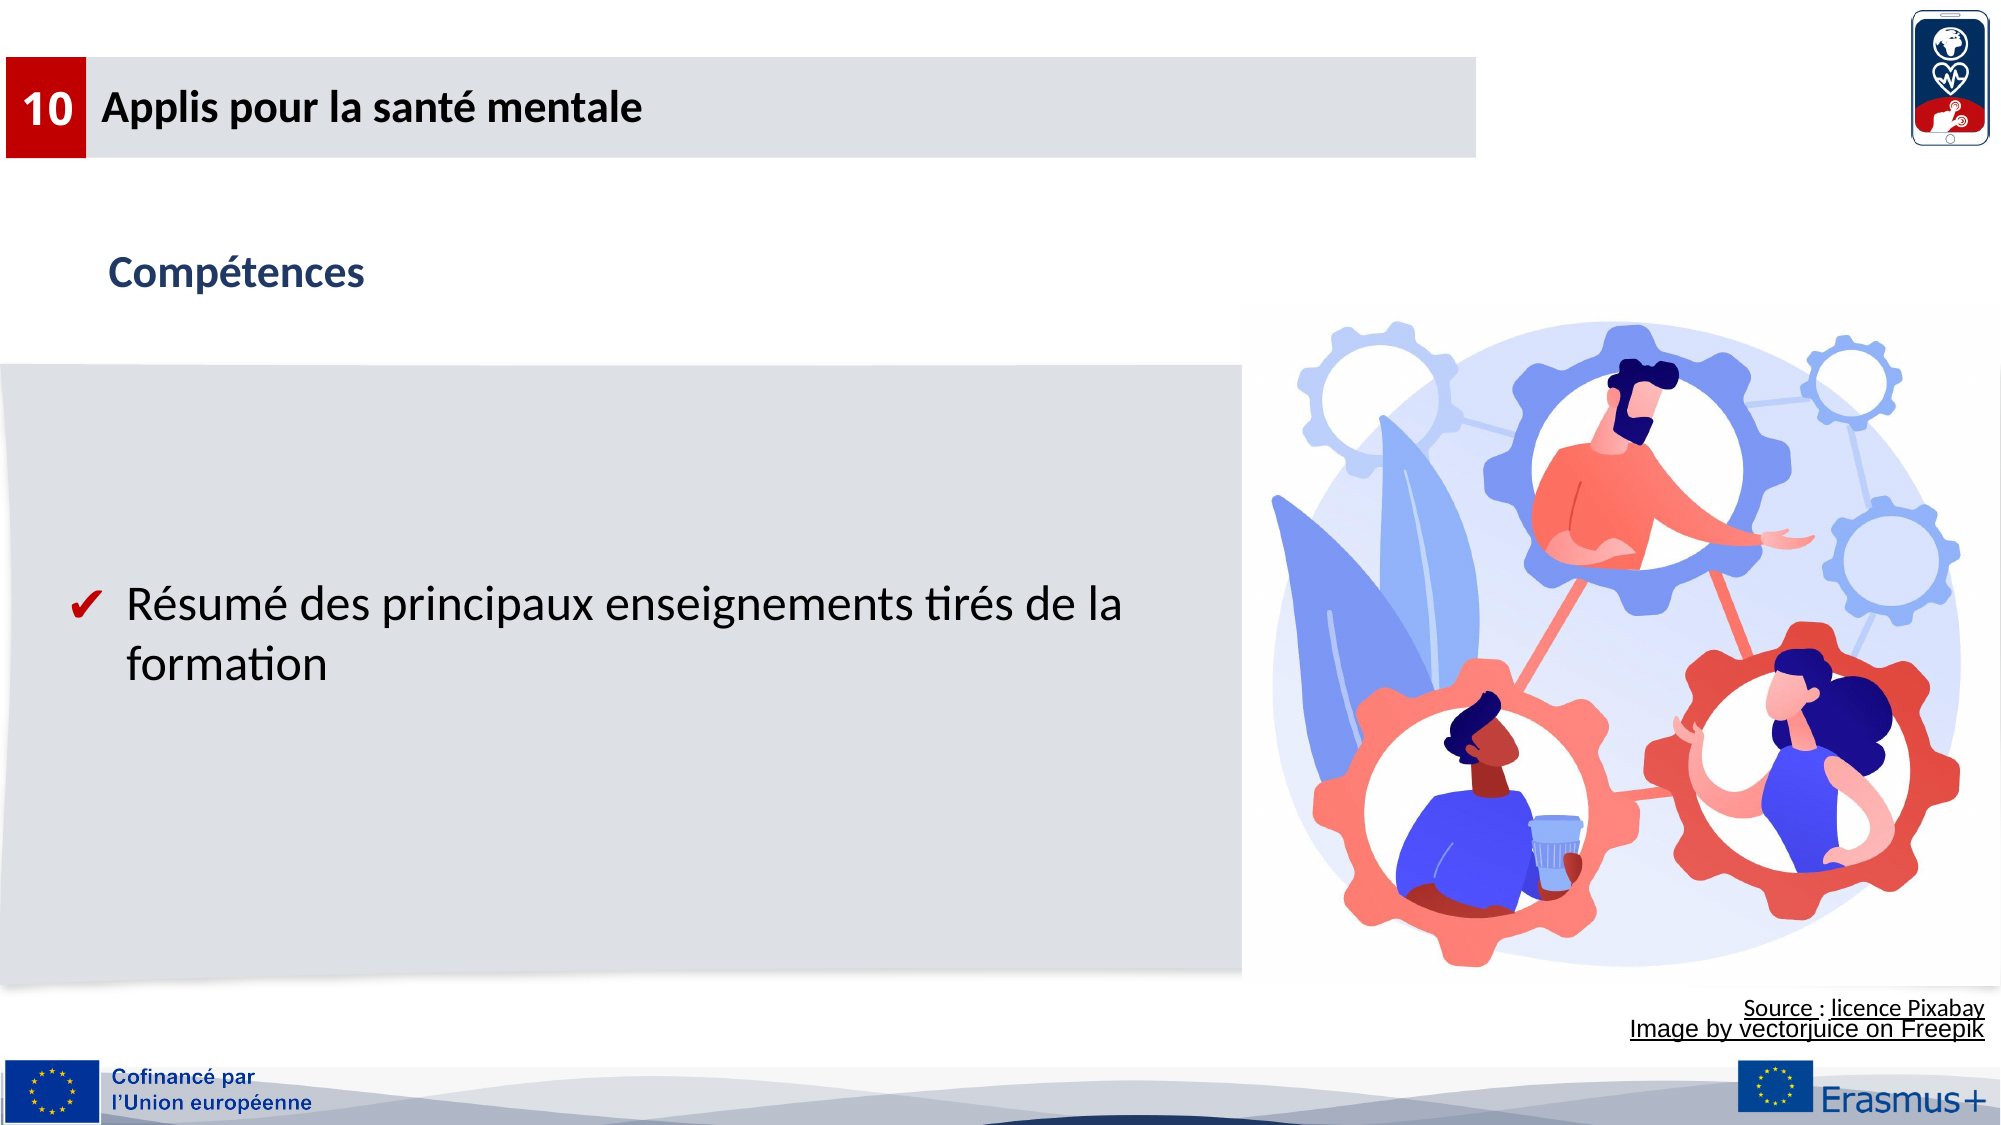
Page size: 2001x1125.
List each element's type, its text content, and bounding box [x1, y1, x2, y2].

picture [1241, 301, 2000, 986]
list Résumé des principaux enseignements tirés de la formation [36, 562, 1169, 1034]
text_box Image by vectorjuice on Freepik [561, 1005, 2000, 1051]
text_box Applis pour la santé mentale [86, 57, 1477, 158]
picture [1911, 10, 1990, 146]
text_box [6, 143, 87, 159]
title Compétences [93, 221, 1819, 324]
text_box [6, 57, 86, 71]
text_box Source : licence Pixabay [561, 984, 2000, 1005]
picture [0, 1051, 2001, 1125]
text_box 10 [6, 71, 102, 143]
